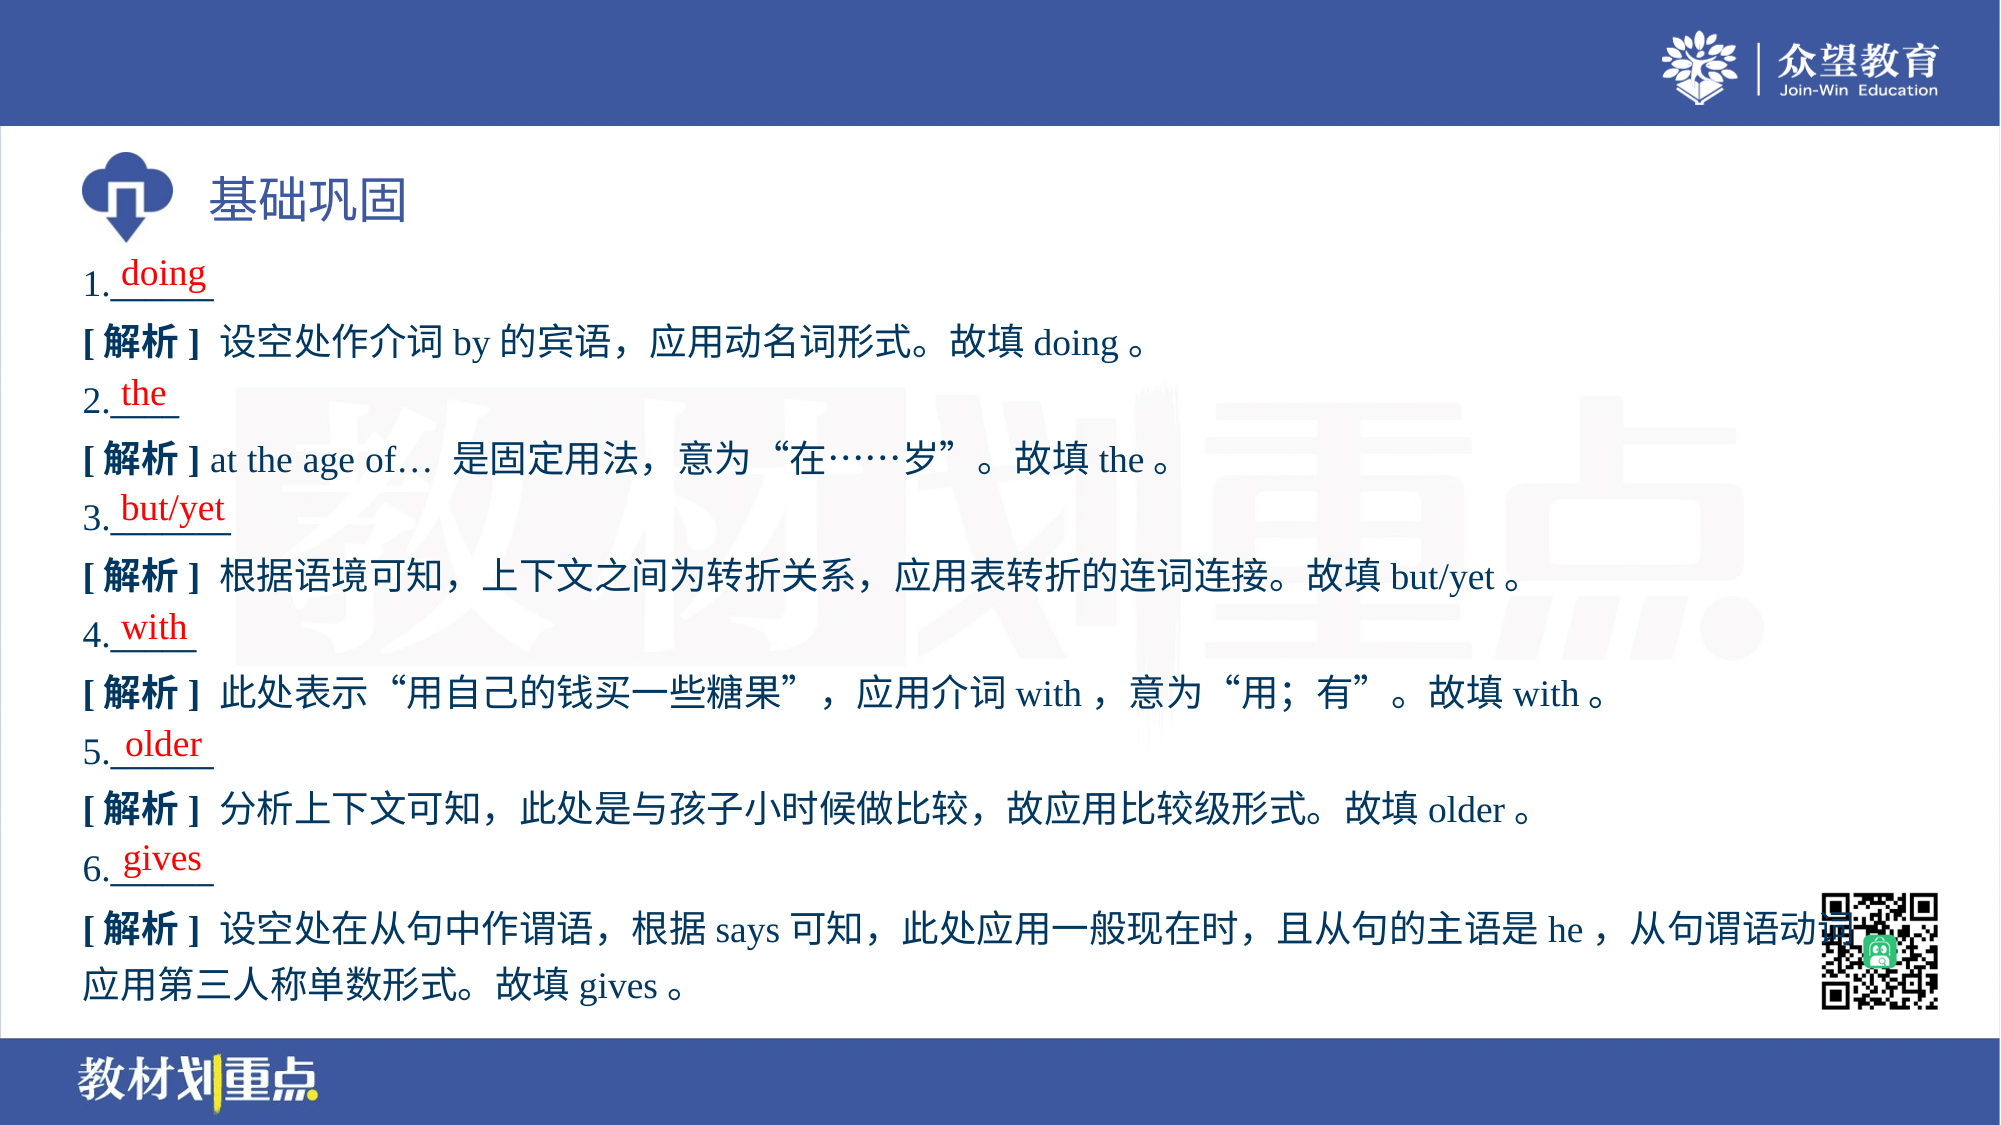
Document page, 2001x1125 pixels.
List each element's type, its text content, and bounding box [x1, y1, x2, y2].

text_box 6.______ [82, 832, 1817, 884]
picture [0, 0, 2000, 1125]
text_box 3._______ [82, 482, 1817, 534]
text_box 1.______ [82, 247, 1817, 299]
text_box older [111, 707, 216, 760]
text_box the [107, 356, 181, 409]
text_box with [107, 590, 202, 643]
text_box gives [109, 821, 216, 874]
text_box 5.______ [82, 715, 1817, 767]
text_box [解析] 分析上下文可知，此处是与孩子小时候做比较，故应用比较级形式。故填older。 [82, 773, 1817, 826]
text_box doing [107, 237, 221, 289]
text_box [解析] 此处表示“用自己的钱买一些糖果”，应用介词with，意为“用；有”。故填with。 [82, 657, 1817, 709]
text_box [解析] at the age of… 是固定用法，意为“在……岁”。故填the。 [82, 423, 1817, 475]
text_box [解析] 根据语境可知，上下文之间为转折关系，应用表转折的连词连接。故填but/yet。 [82, 540, 1817, 592]
text_box 2.____ [82, 365, 1817, 417]
text_box 4._____ [82, 598, 1817, 651]
text_box but/yet [107, 471, 239, 524]
text_box [解析] 设空处在从句中作谓语，根据says可知，此处应用一般现在时，且从句的主语是he，从句谓语动词 应用第三人称单数形式。故填gives。 [82, 889, 1817, 1002]
text_box [解析] 设空处作介词by的宾语，应用动名词形式。故填doing。 [82, 306, 1817, 359]
